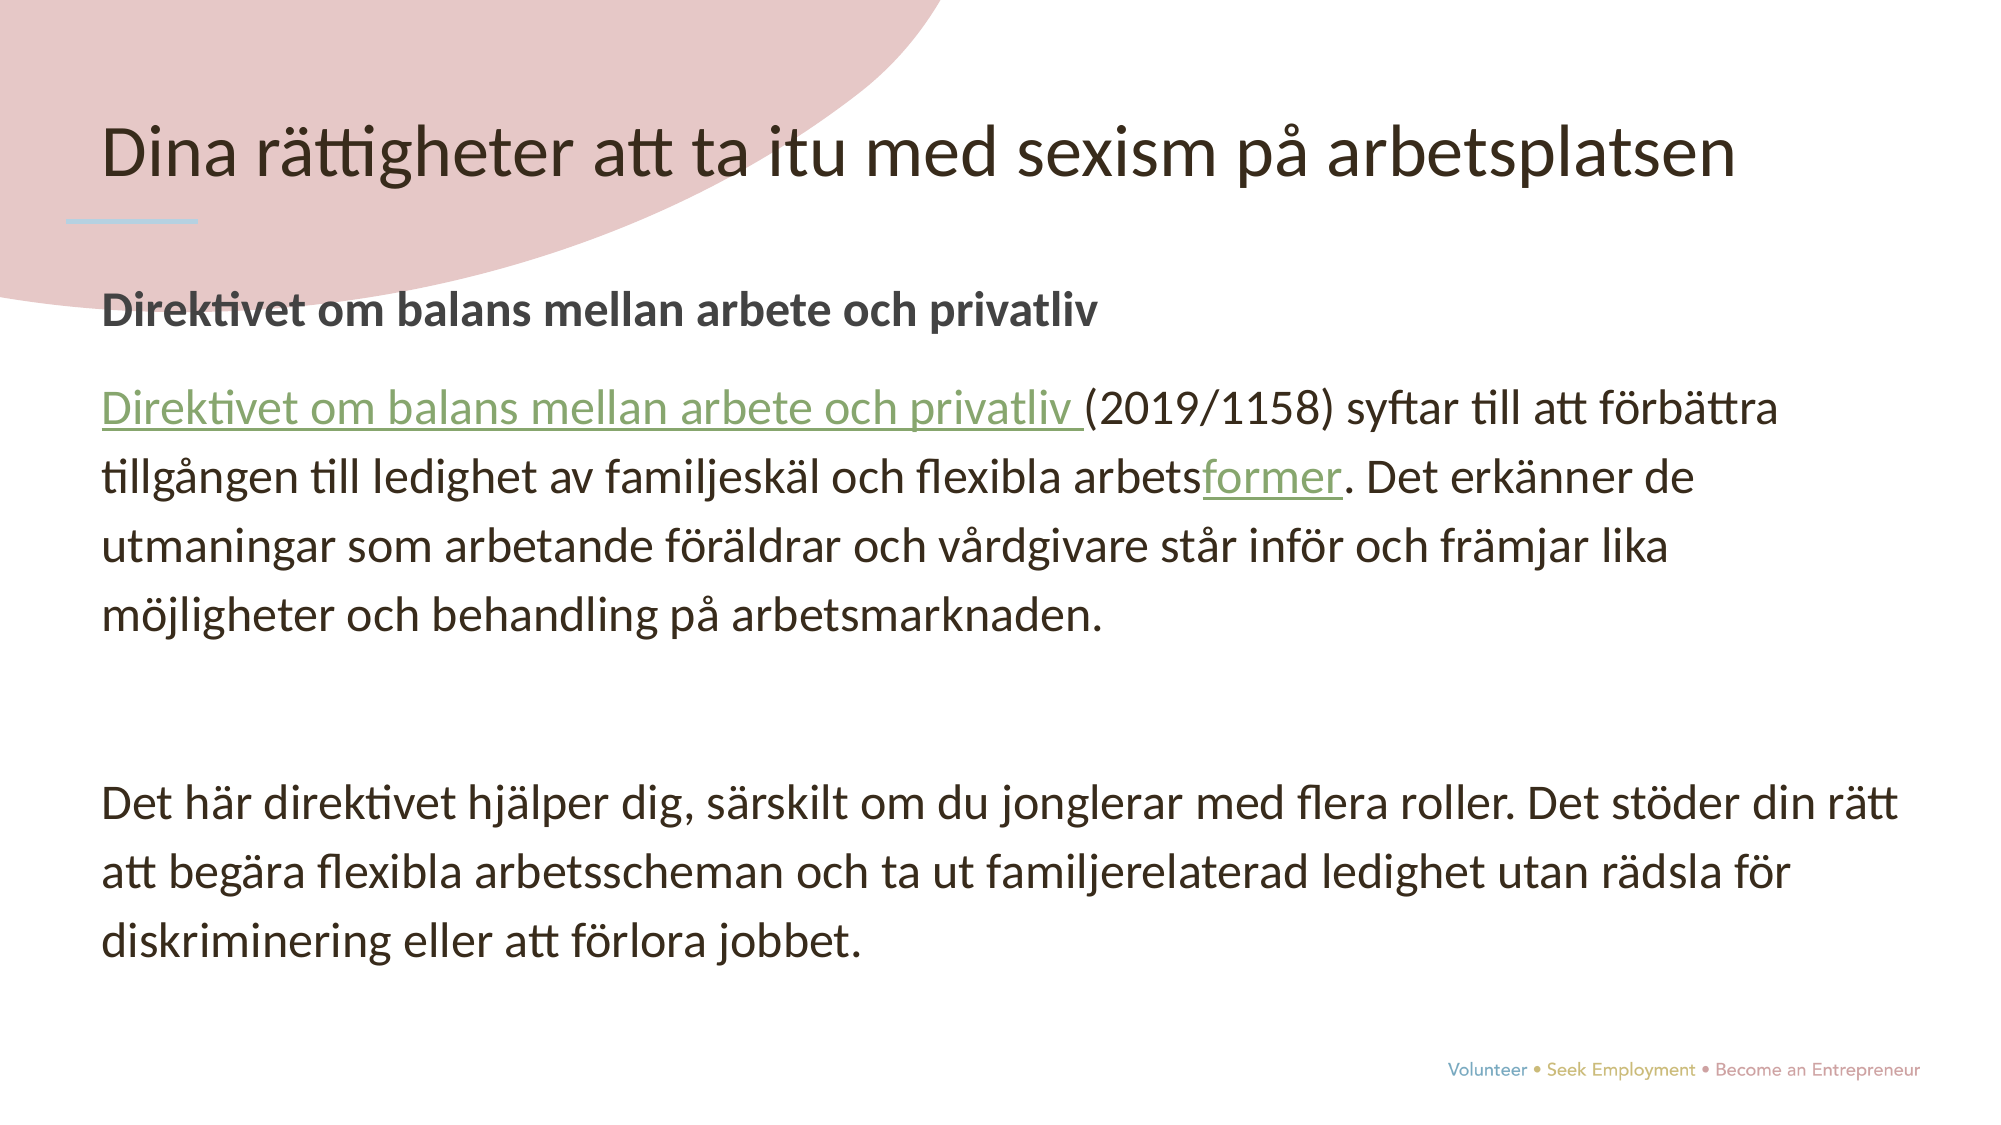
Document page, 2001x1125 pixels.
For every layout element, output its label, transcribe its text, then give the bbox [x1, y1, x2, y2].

list Direktivet om balans mellan arbete och privatliv Direktivet om balans mellan arbete och privatliv (2019/1158) syftar till att förbättra tillgången till ledighet av familjeskäl och flexibla arbetsformer. Det erkänner de utmaningar som arbetande föräldrar och vårdgivare står inför och främjar lika möjligheter och behandling på arbetsmarknaden. Det här direktivet hjälper dig, särskilt om du jonglerar med flera roller. Det stöder din rätt att begära flexibla arbetsscheman och ta ut familjerelaterad ledighet utan rädsla för diskriminering eller att förlora jobbet. [86, 259, 1928, 973]
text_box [0, 0, 1119, 433]
picture [1418, 1046, 1971, 1103]
list Dina rättigheter att ta itu med sexism på arbetsplatsen [1119, 105, 1928, 201]
